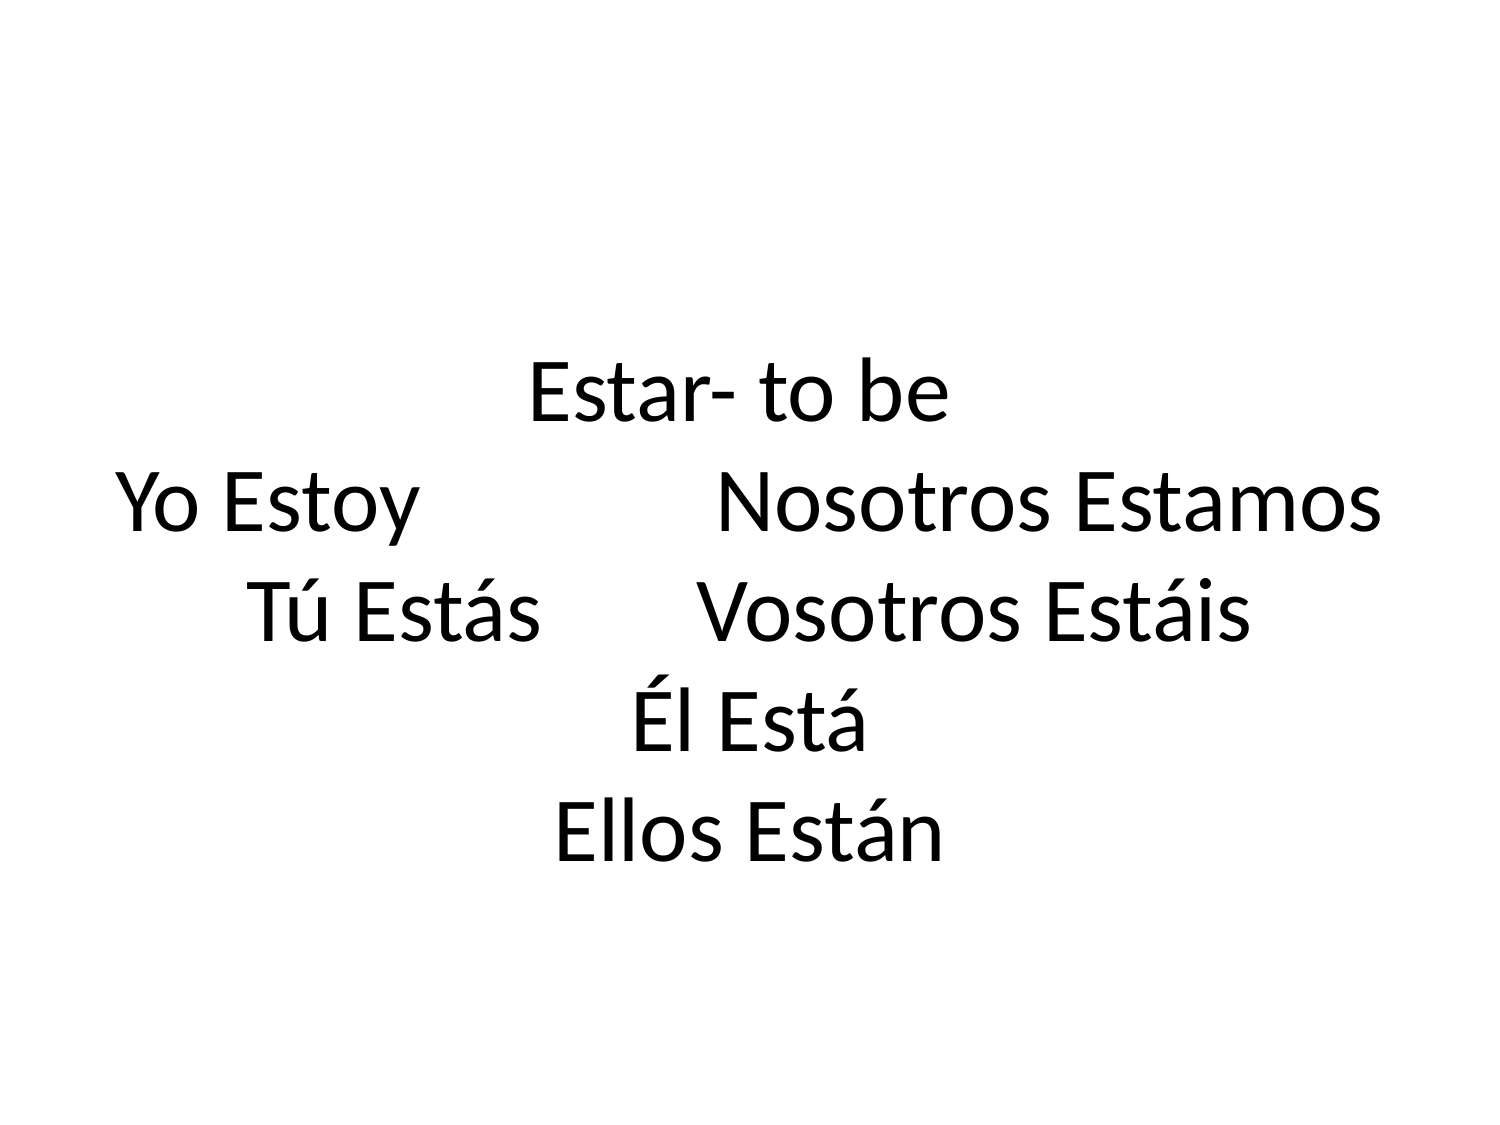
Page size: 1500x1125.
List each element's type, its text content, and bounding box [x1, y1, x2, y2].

title Estar- to be Yo Estoy Nosotros Estamos Tú Estás Vosotros Estáis Él Está Ellos Están [75, 45, 1425, 1055]
